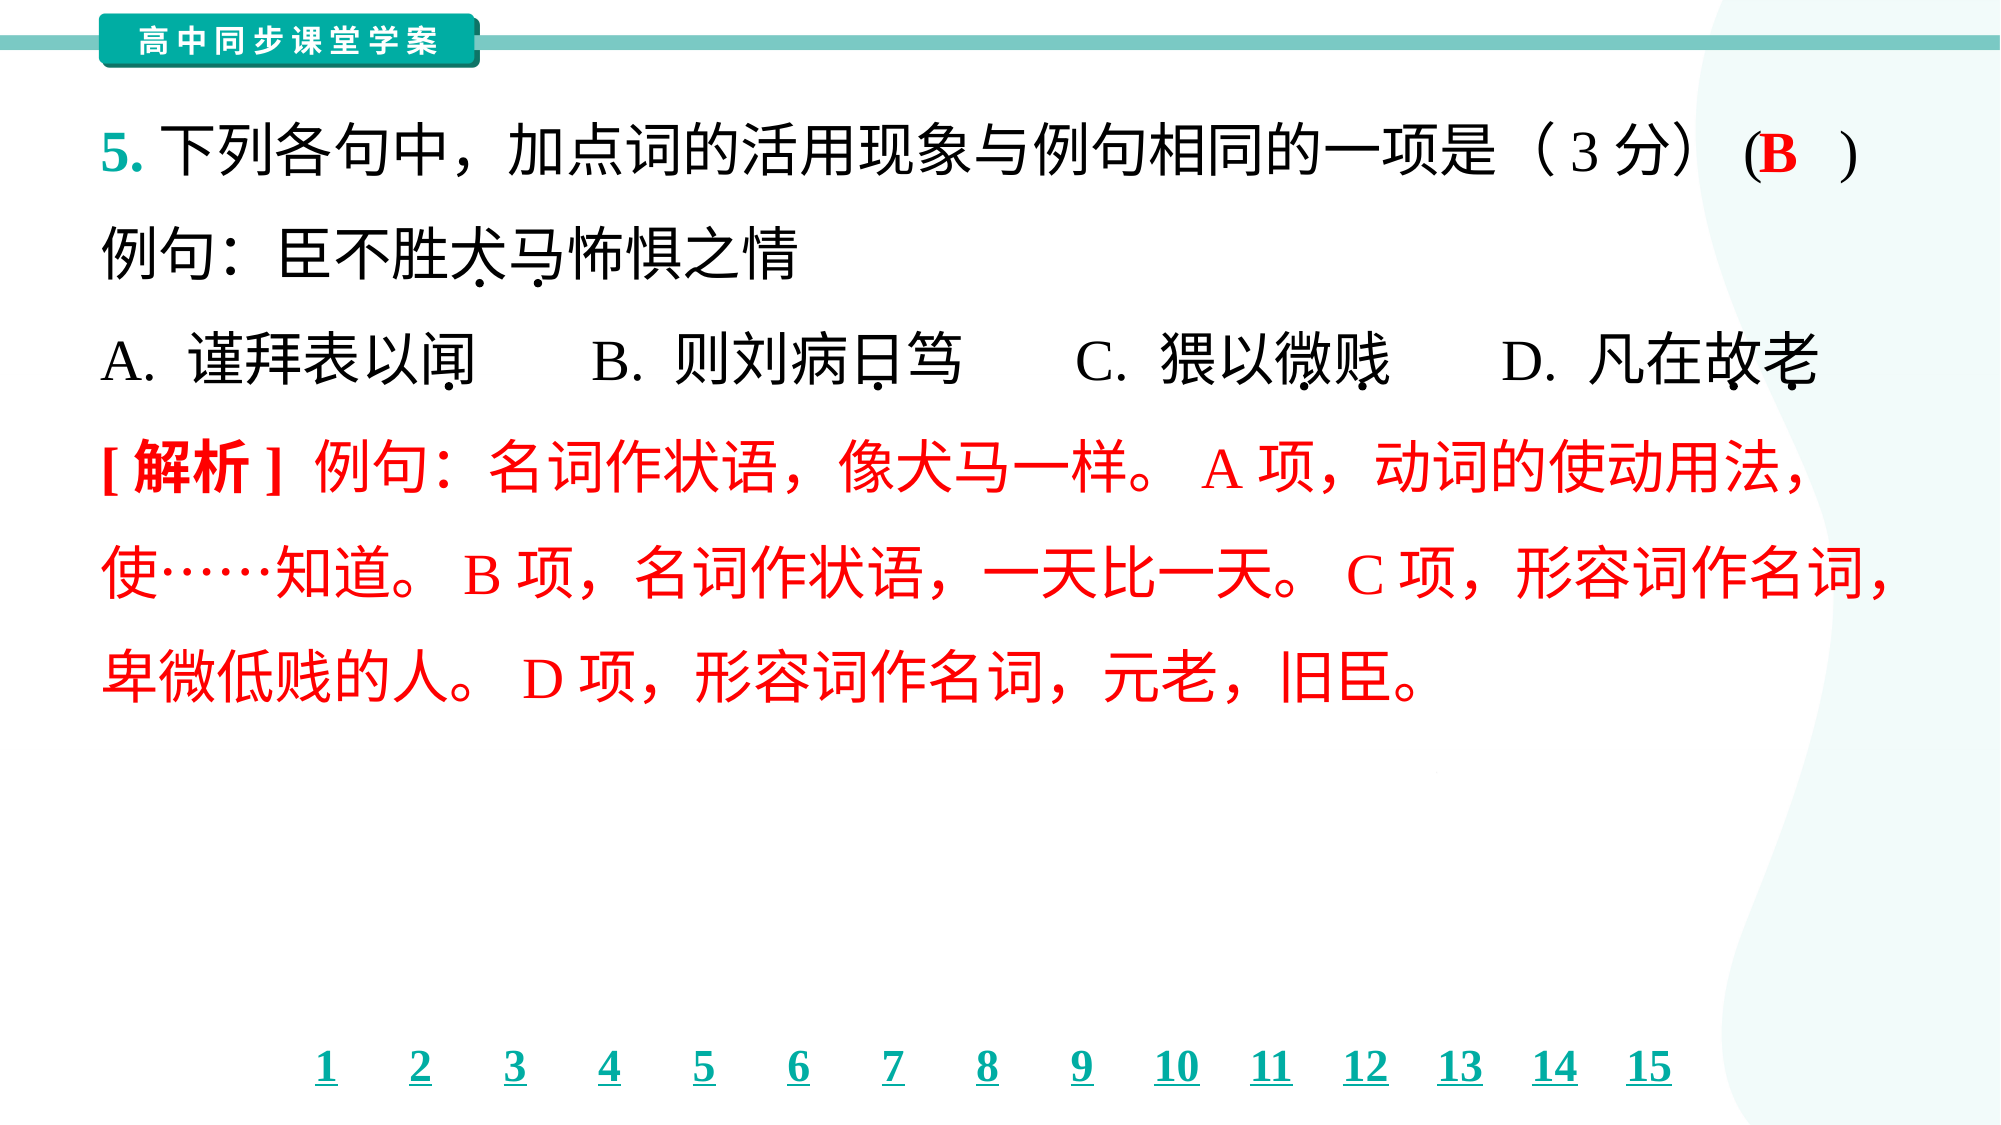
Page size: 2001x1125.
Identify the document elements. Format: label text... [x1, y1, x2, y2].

text_box B [1737, 77, 1819, 173]
picture [0, 0, 2000, 1125]
text_box [873, 382, 883, 391]
text_box A. 谨拜表以闻 B. 则刘病日笃 C. 猥以微贱 D. 凡在故老 [100, 287, 1899, 381]
text_box [475, 278, 484, 288]
text_box [解析] 例句：名词作状语，像犬马一样。A项，动词的使动用法， 使……知道。B项，名词作状语，一天比一天。C项，形容词作名词， 卑微低贱的人。D项，形容词作名词，元老，旧臣。 [100, 393, 1899, 700]
text_box [1358, 382, 1367, 391]
text_box [444, 382, 454, 391]
text_box [1729, 382, 1738, 391]
text_box [533, 278, 543, 288]
text_box [1299, 382, 1309, 391]
text_box [1787, 382, 1797, 391]
text_box 5.下列各句中，加点词的活用现象与例句相同的一项是（3分）( ) 例句：臣不胜犬马怖惧之情 [100, 76, 1899, 276]
